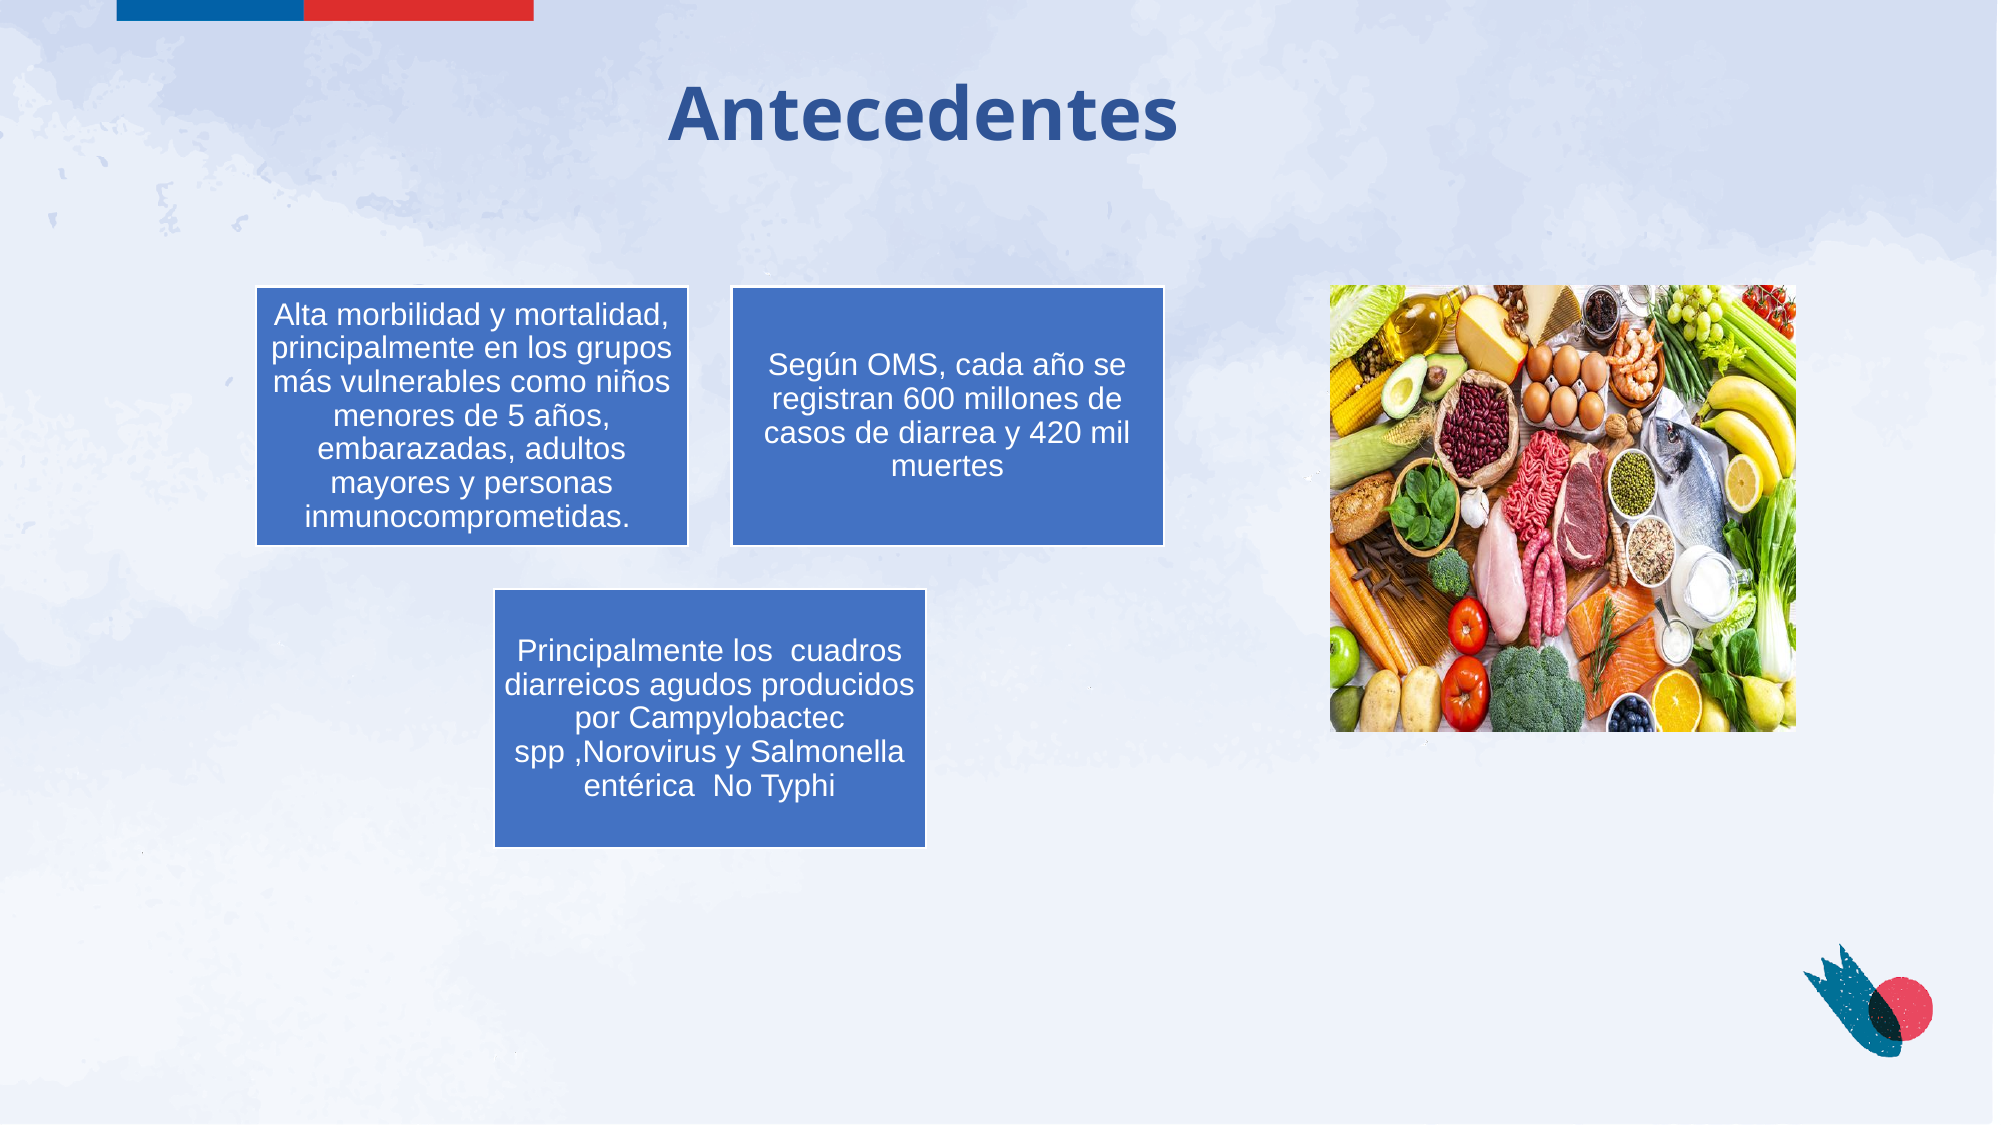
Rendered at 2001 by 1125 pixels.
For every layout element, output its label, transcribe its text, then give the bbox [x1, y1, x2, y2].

title Antecedentes [653, 60, 2000, 167]
picture [0, 0, 2001, 1125]
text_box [255, 286, 1165, 849]
